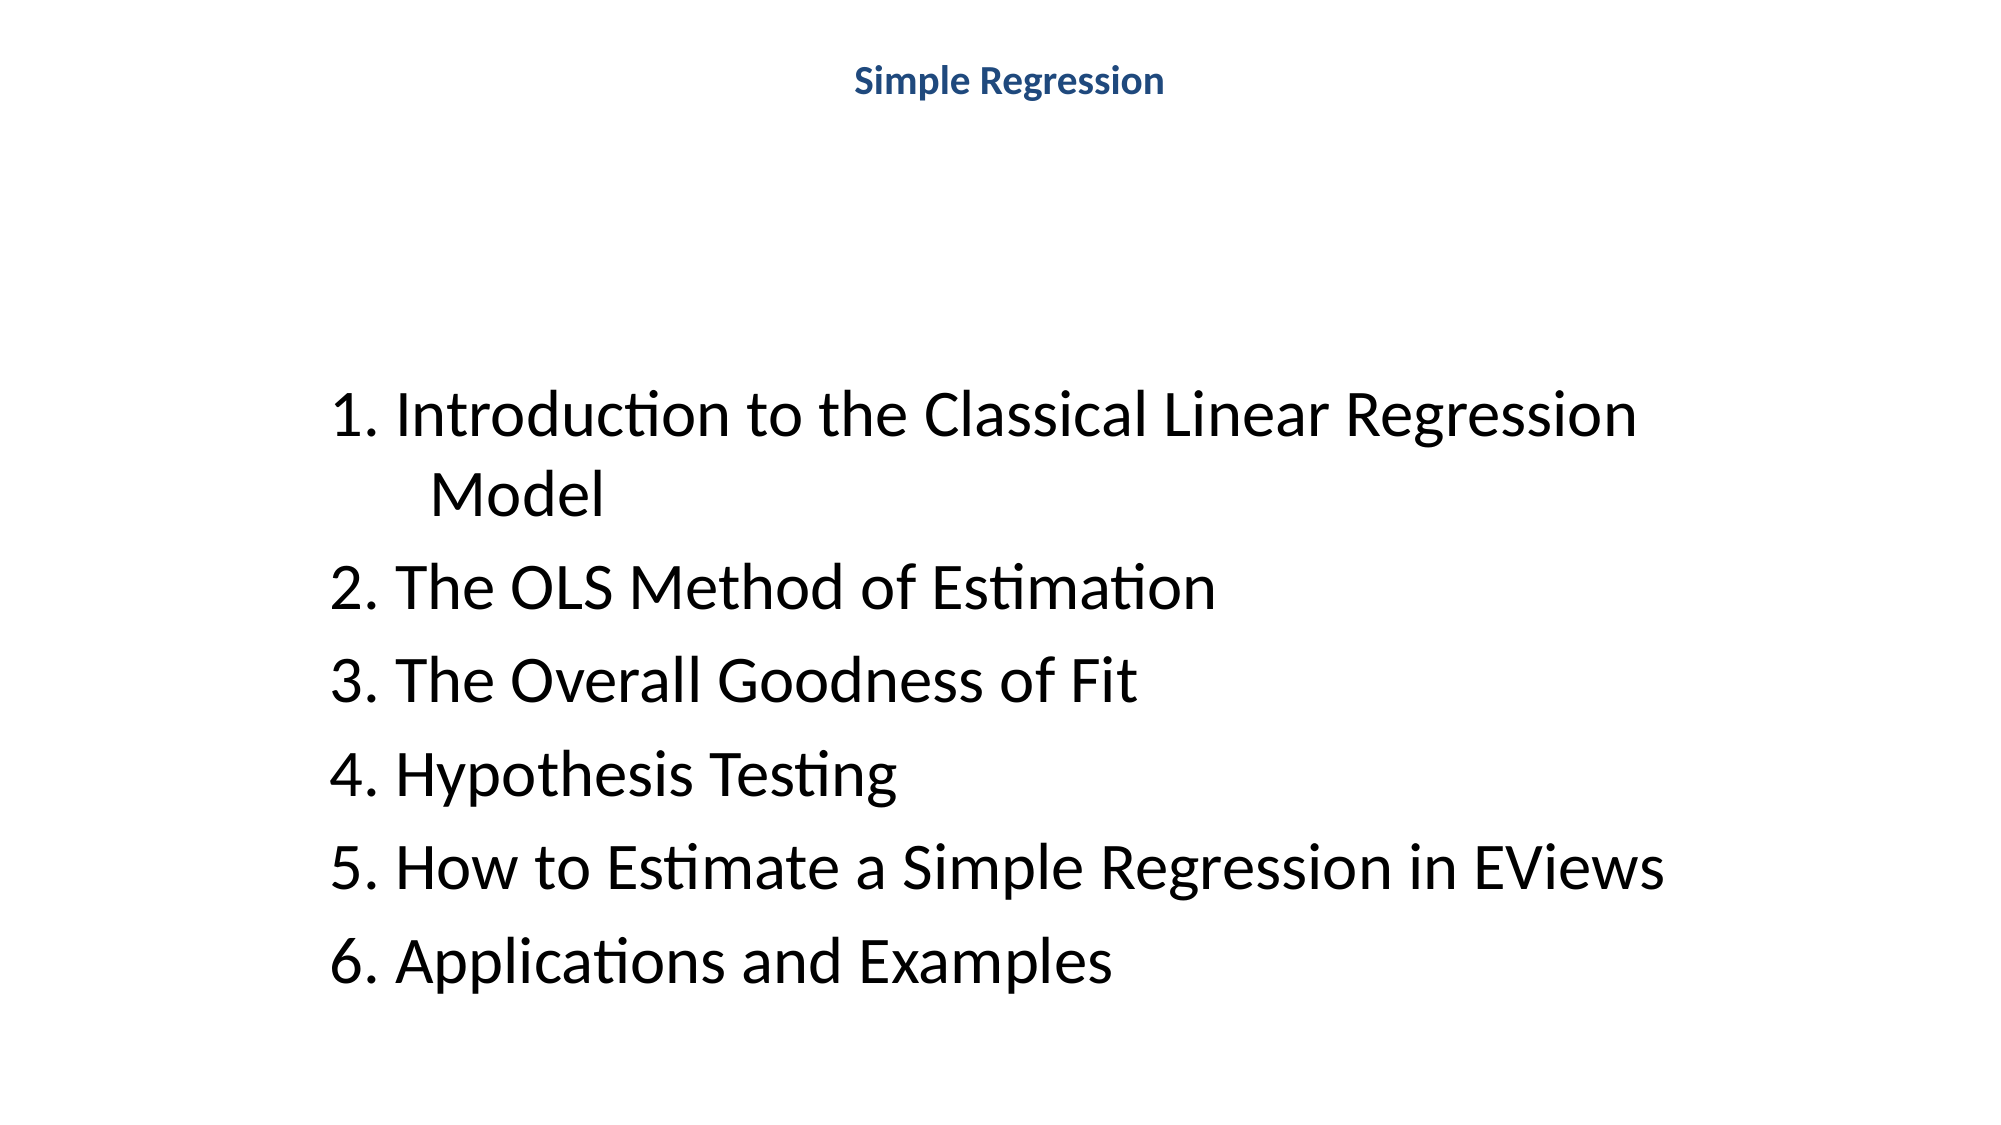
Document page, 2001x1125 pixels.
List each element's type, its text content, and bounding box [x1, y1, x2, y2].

list 1. Introduction to the Classical Linear Regression Model 2. The OLS Method of Estimation 3. The Overall Goodness of Fit 4. Hypothesis Testing 5. How to Estimate a Simple Regression in EViews 6. Applications and Examples [314, 361, 1709, 1010]
title Simple Regression [335, 45, 1686, 161]
